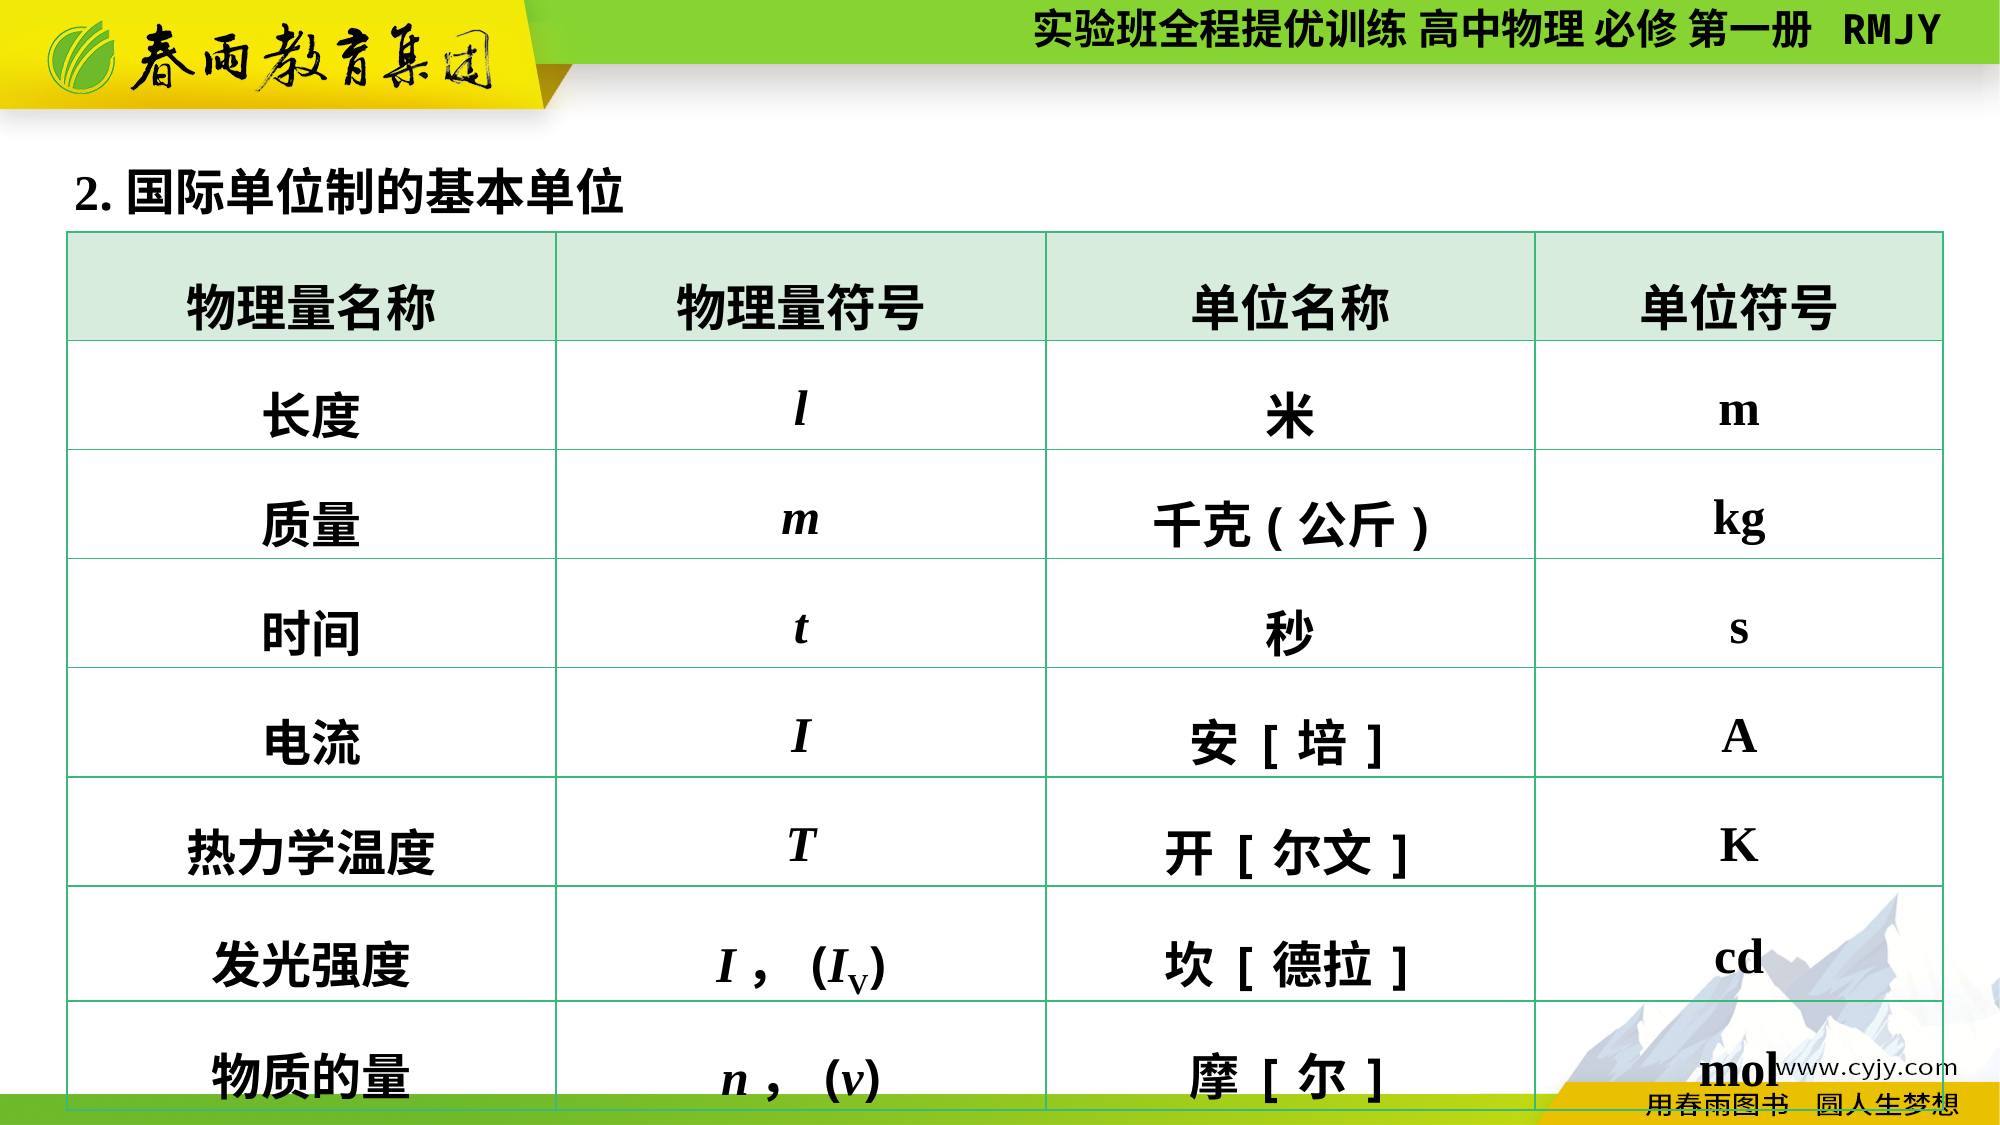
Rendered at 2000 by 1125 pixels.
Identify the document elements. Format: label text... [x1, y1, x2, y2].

table_cell 热力学温度 [68, 778, 555, 885]
table_cell t [557, 559, 1045, 667]
table_cell I，(IV) [557, 887, 1045, 1000]
table_cell I [557, 668, 1045, 776]
table_header 物理量符号 [557, 233, 1045, 340]
picture [0, 0, 2000, 1125]
table_cell 安[培] [1047, 668, 1534, 776]
table_cell 长度 [68, 341, 555, 449]
table_cell 坎[德拉] [1047, 887, 1534, 1000]
table_cell 千克(公斤) [1047, 450, 1534, 558]
table_cell l [557, 341, 1045, 449]
table_cell m [557, 450, 1045, 558]
table_cell 摩[尔] [1047, 1002, 1534, 1109]
table_header 物理量名称 [68, 233, 555, 340]
table_cell 时间 [68, 559, 555, 667]
table_header 单位符号 [1536, 233, 1942, 340]
table_cell 开[尔文] [1047, 778, 1534, 885]
table_cell mol [1536, 1002, 1942, 1109]
table_cell 米 [1047, 341, 1534, 449]
table_cell K [1536, 778, 1942, 885]
table_cell 电流 [68, 668, 555, 776]
table_cell 质量 [68, 450, 555, 558]
table_header 单位名称 [1047, 233, 1534, 340]
table_cell cd [1536, 887, 1942, 1000]
table_cell A [1536, 668, 1942, 776]
table_cell 秒 [1047, 559, 1534, 667]
table_cell 物质的量 [68, 1002, 555, 1109]
list 2.国际单位制的基本单位 [59, 122, 1944, 217]
table_cell 发光强度 [68, 887, 555, 1000]
table_cell T [557, 778, 1045, 885]
table_cell kg [1536, 450, 1942, 558]
table_cell m [1536, 341, 1942, 449]
table_cell s [1536, 559, 1942, 667]
table_cell n，(ν) [557, 1002, 1045, 1109]
